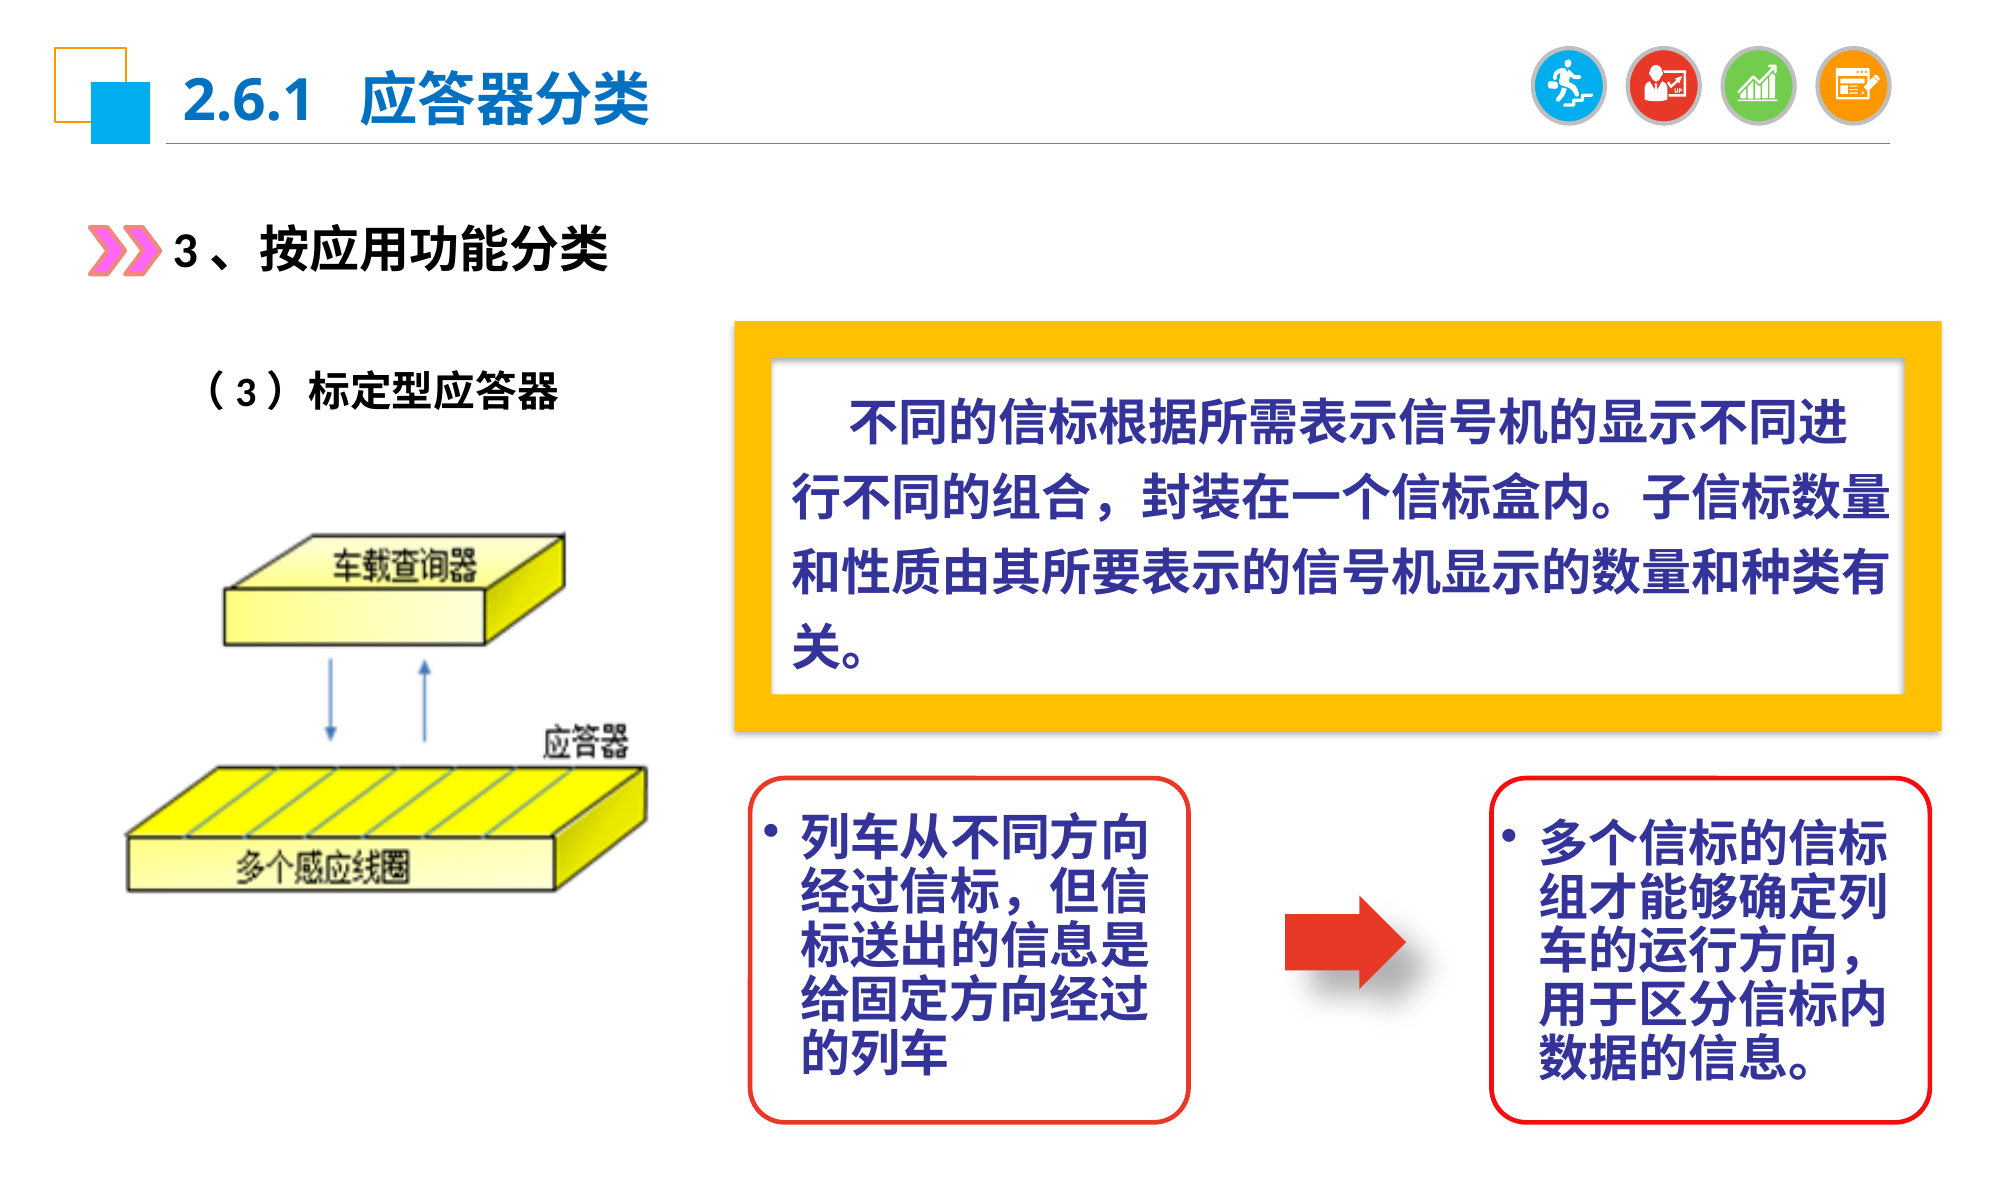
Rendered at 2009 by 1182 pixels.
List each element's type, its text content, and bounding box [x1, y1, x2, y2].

text_box （3）标定型应答器 [125, 332, 665, 423]
picture [113, 496, 673, 908]
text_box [1472, 777, 1942, 1123]
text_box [734, 320, 1942, 732]
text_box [89, 209, 623, 287]
text_box 2.6.1 应答器分类 [162, 51, 672, 142]
text_box [1285, 895, 1407, 990]
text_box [734, 777, 1216, 1123]
